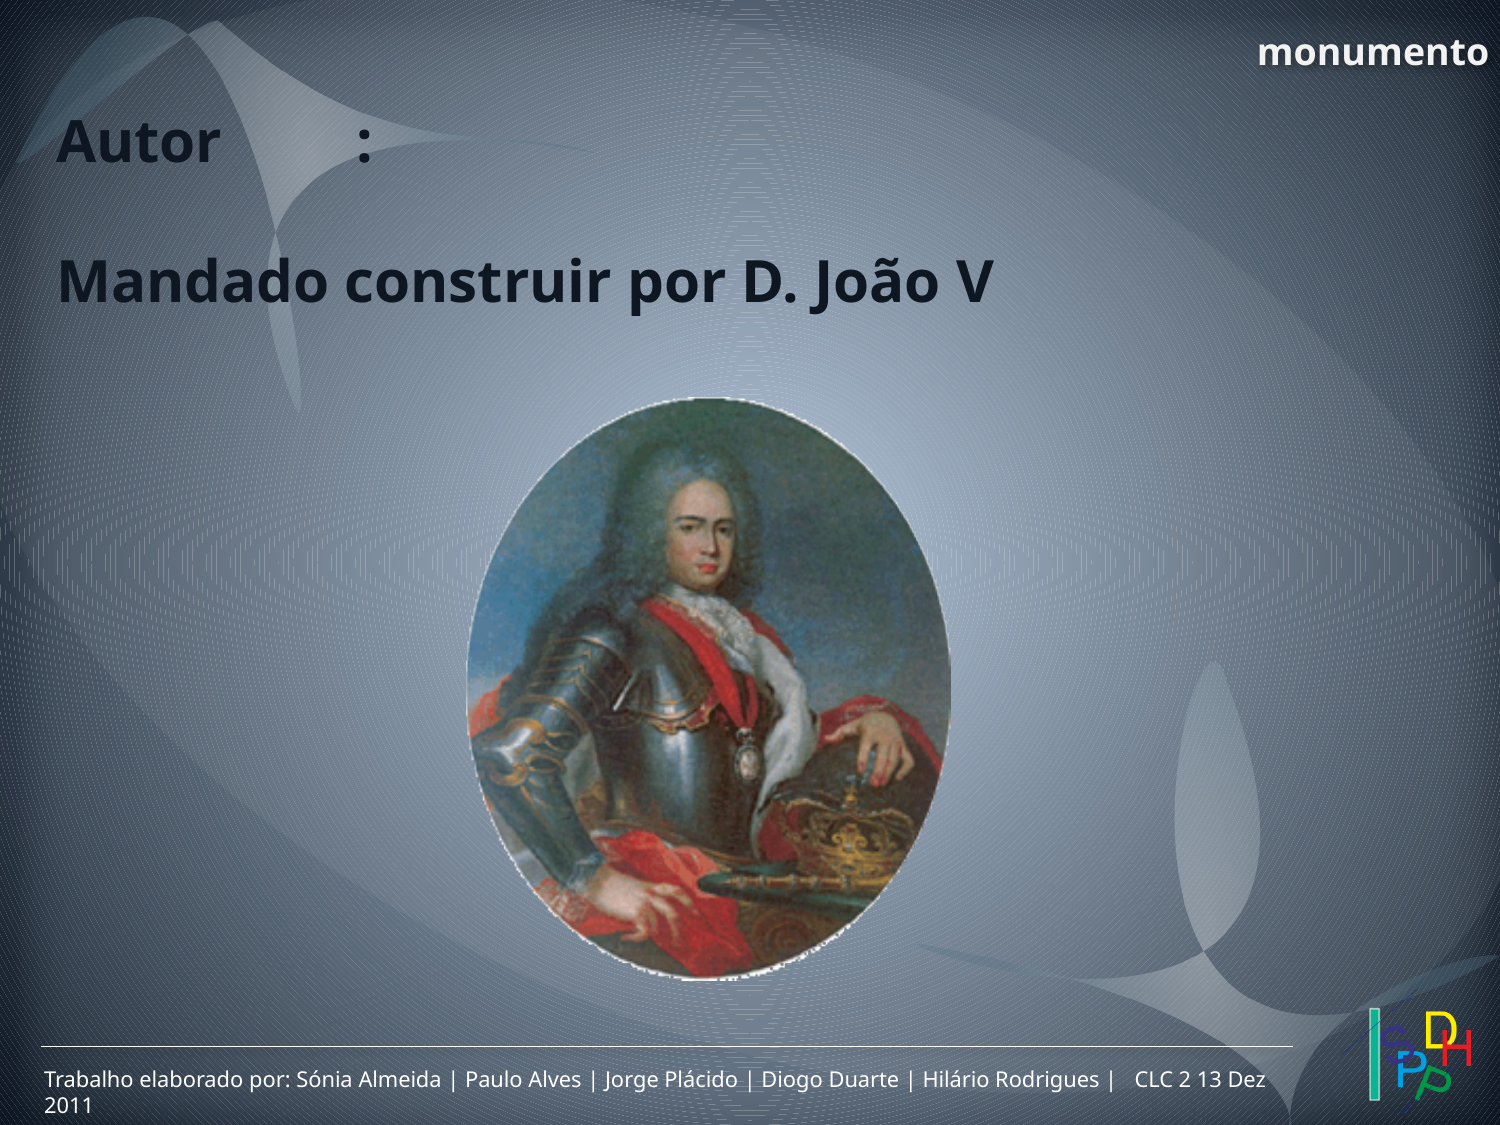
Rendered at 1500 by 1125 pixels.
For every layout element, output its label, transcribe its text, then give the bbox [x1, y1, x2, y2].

text_box monumento [1242, 20, 1500, 80]
text_box Trabalho elaborado por: Sónia Almeida | Paulo Alves | Jorge Plácido | Diogo Duarte | Hilário Rodrigues | CLC 2 13 Dez 2011 [29, 1058, 1294, 1125]
picture [0, 0, 1500, 1125]
text_box Autor : Mandado construir por D. João V [41, 97, 1187, 367]
